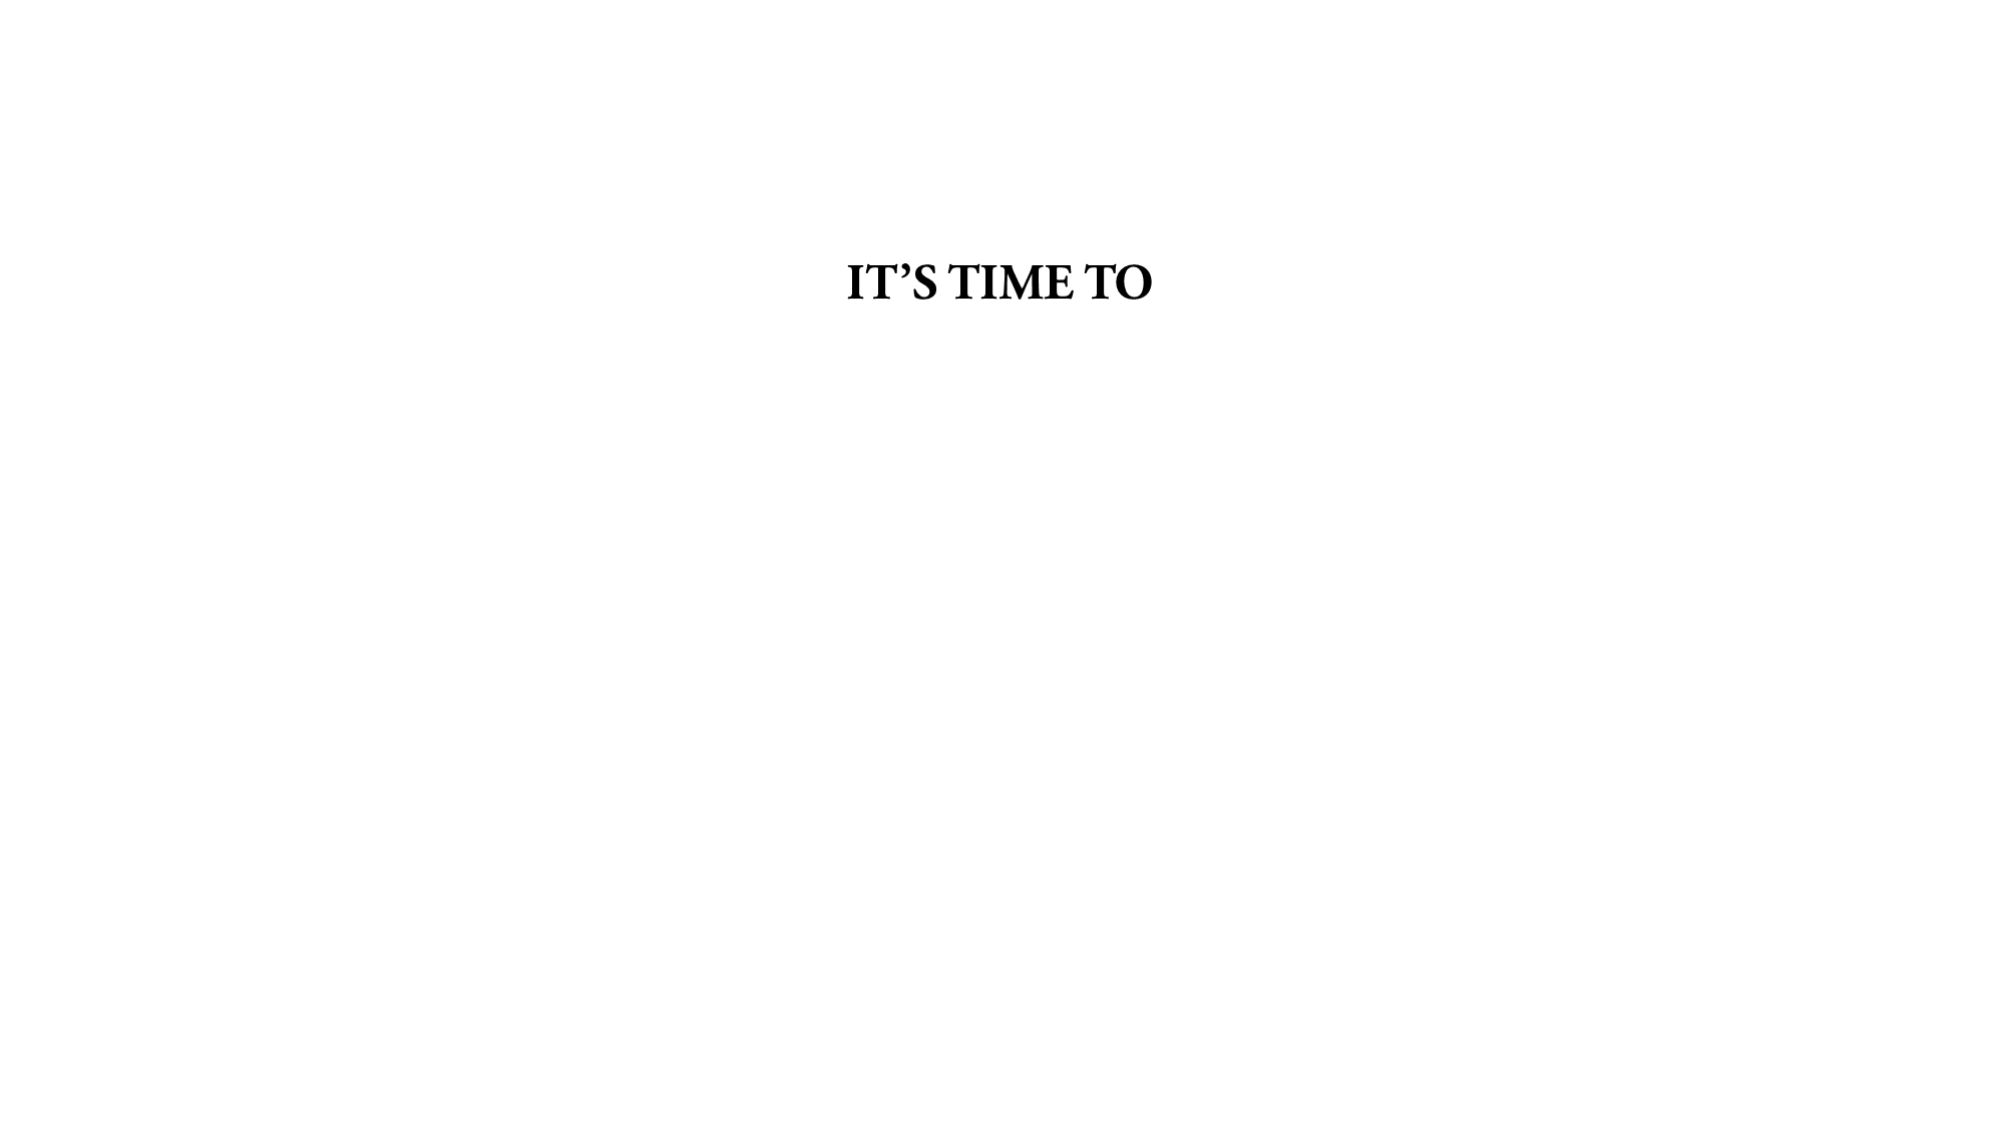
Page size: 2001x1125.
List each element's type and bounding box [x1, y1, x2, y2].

picture [816, 237, 1184, 344]
